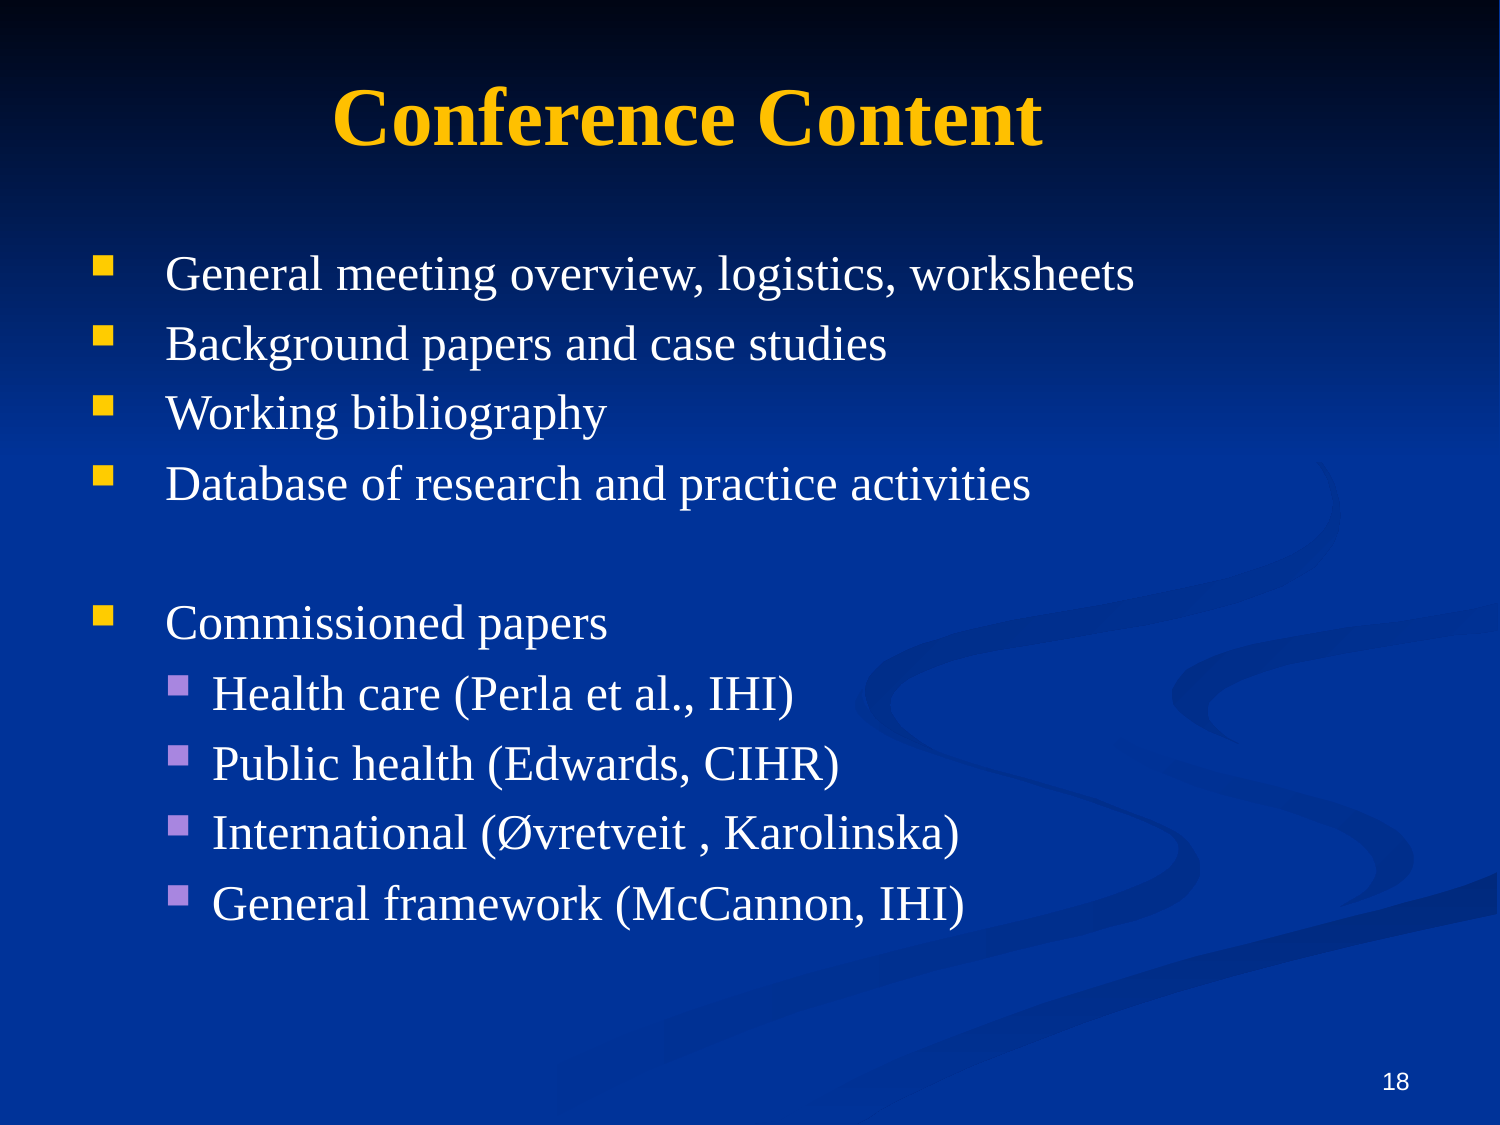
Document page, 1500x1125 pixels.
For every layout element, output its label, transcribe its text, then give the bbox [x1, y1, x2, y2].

title Conference Content [49, 37, 1326, 188]
list General meeting overview, logistics, worksheets Background papers and case studies Working bibliography Database of research and practice activities Commissioned papers Health care (Perla et al., IHI) Public health (Edwards, CIHR) International (Øvretveit , Karolinska) General framework (McCannon, IHI) [74, 232, 1413, 1038]
slide_number 18 [1074, 1024, 1426, 1104]
